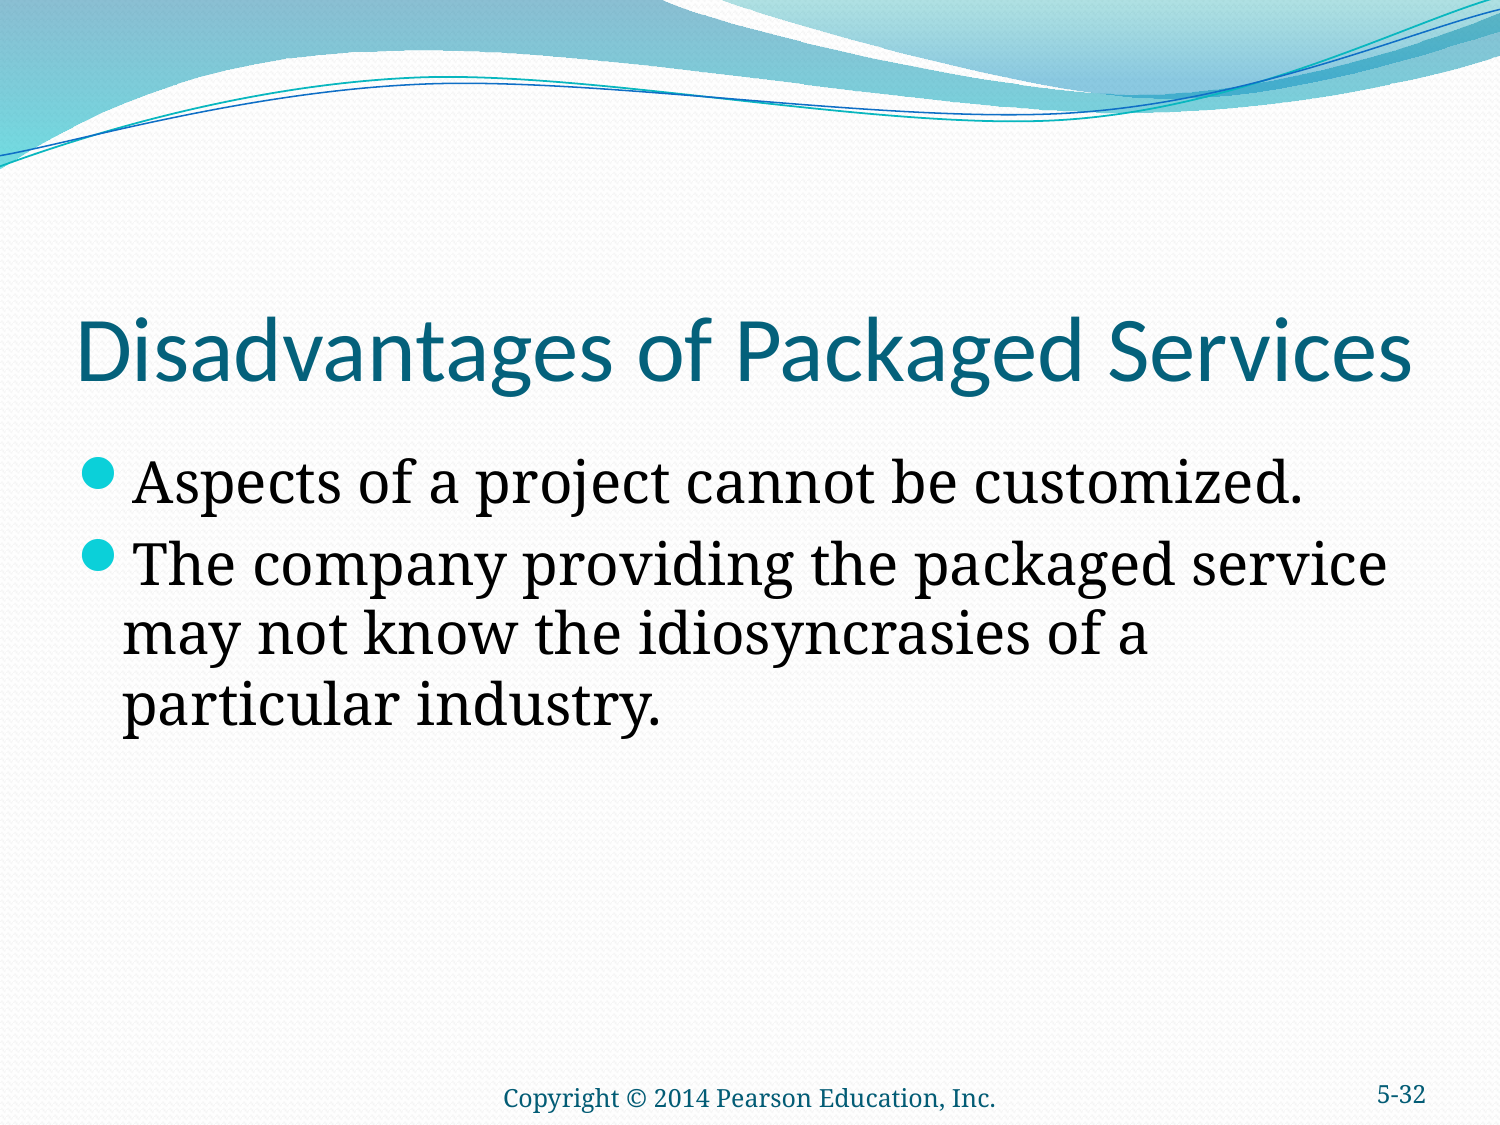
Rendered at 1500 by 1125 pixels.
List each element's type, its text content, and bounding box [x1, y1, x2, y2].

list Aspects of a project cannot be customized. The company providing the packaged service may not know the idiosyncrasies of a particular industry. [62, 437, 1413, 988]
title Disadvantages of Packaged Services [74, 256, 1426, 401]
